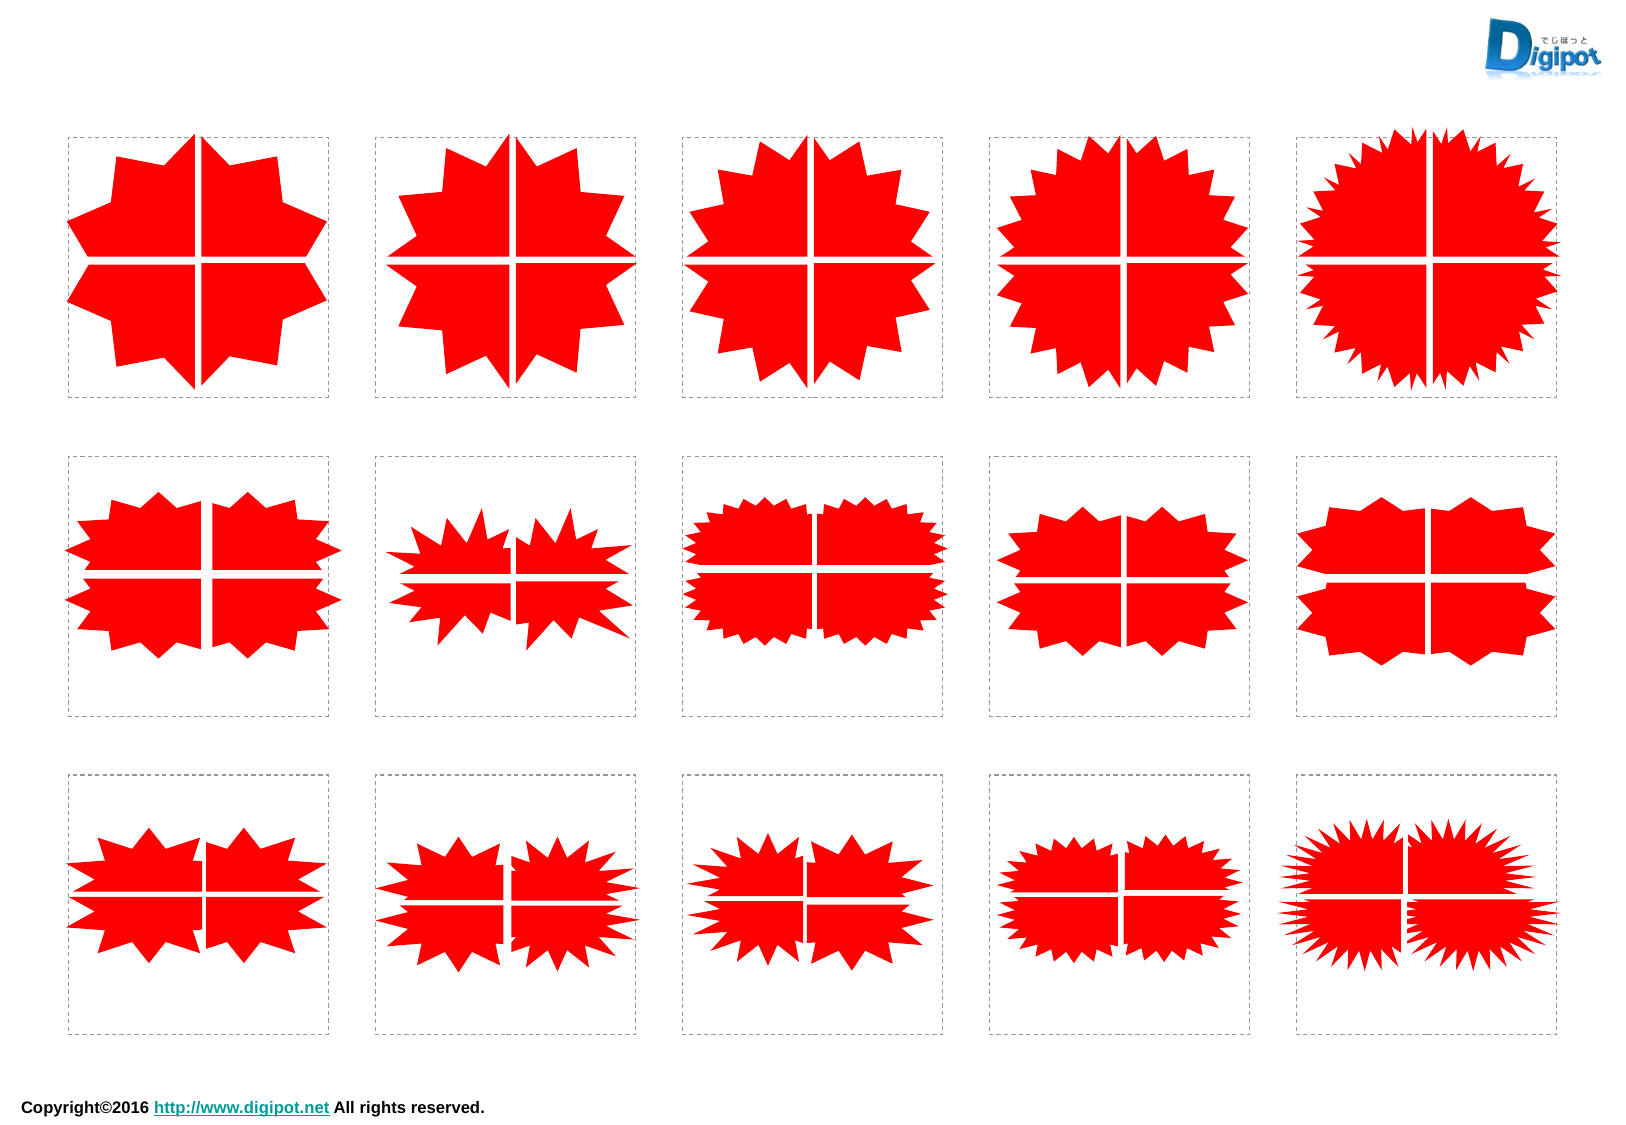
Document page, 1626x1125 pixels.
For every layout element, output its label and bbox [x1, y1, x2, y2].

text_box [1294, 262, 1429, 394]
text_box [1274, 897, 1403, 974]
text_box [684, 830, 806, 899]
text_box [513, 579, 635, 653]
text_box [63, 825, 204, 894]
text_box [1294, 580, 1427, 668]
text_box [210, 490, 344, 573]
text_box [1121, 893, 1244, 965]
text_box [64, 262, 197, 392]
text_box [64, 131, 197, 259]
text_box [1124, 505, 1251, 580]
text_box [386, 581, 513, 648]
text_box [204, 825, 329, 894]
text_box [994, 262, 1123, 391]
text_box [383, 506, 513, 577]
text_box [815, 495, 950, 568]
text_box [373, 834, 506, 903]
text_box [1428, 495, 1558, 577]
text_box [680, 495, 814, 568]
text_box [994, 505, 1124, 580]
text_box [509, 903, 643, 974]
text_box [1406, 816, 1539, 896]
text_box [1276, 816, 1406, 896]
text_box [199, 134, 329, 259]
text_box [1122, 832, 1245, 892]
text_box [680, 571, 814, 648]
text_box [804, 832, 936, 900]
text_box [994, 132, 1123, 259]
picture [1485, 18, 1602, 82]
text_box [681, 262, 810, 391]
text_box [815, 571, 950, 648]
text_box [805, 902, 936, 973]
text_box [383, 262, 512, 391]
text_box [1294, 495, 1427, 577]
text_box [63, 894, 204, 966]
text_box [684, 899, 806, 968]
text_box [204, 894, 329, 966]
text_box [1430, 261, 1564, 392]
text_box [811, 135, 935, 259]
text_box [210, 576, 344, 661]
text_box [513, 506, 634, 577]
text_box [199, 261, 329, 388]
text_box [994, 581, 1124, 658]
text_box [994, 895, 1120, 966]
text_box [513, 134, 638, 259]
text_box [1430, 125, 1564, 259]
text_box [509, 834, 643, 903]
text_box [385, 131, 512, 259]
text_box [1405, 897, 1563, 974]
text_box [1124, 133, 1251, 259]
text_box [62, 576, 203, 661]
text_box [513, 261, 639, 386]
text_box [994, 834, 1120, 895]
text_box [373, 903, 506, 975]
text_box [684, 132, 810, 259]
text_box [62, 490, 203, 573]
text_box [1428, 580, 1558, 668]
text_box [1124, 261, 1251, 388]
text_box [1295, 124, 1429, 259]
text_box [1124, 581, 1251, 658]
text_box [811, 261, 938, 387]
